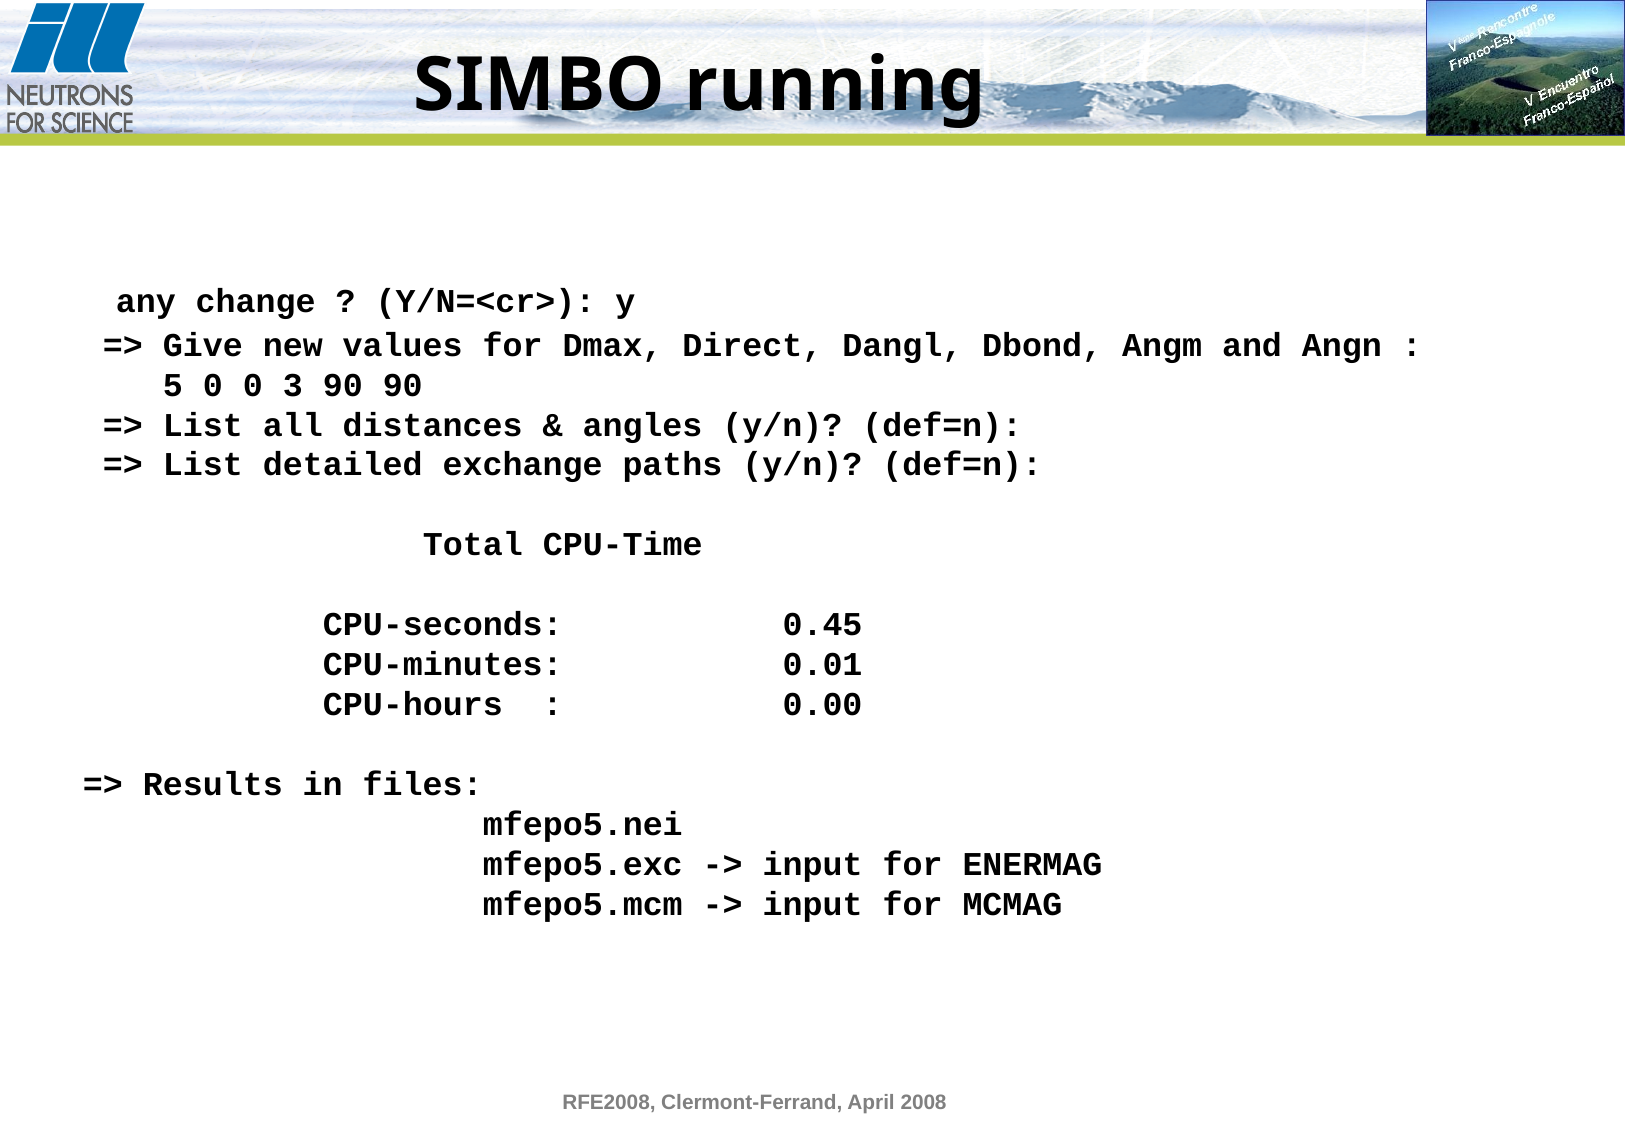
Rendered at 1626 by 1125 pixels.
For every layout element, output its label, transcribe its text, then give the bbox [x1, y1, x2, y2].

title SIMBO running [162, 30, 1238, 131]
text_box any change ? (Y/N=<cr>): y => Give new values for Dmax, Direct, Dangl, Dbond, Angm and Angn : 5 0 0 3 90 90 => List all distances & angles (y/n)? (def=n): => List detailed exchange paths (y/n)? (def=n): Total CPU-Time CPU-seconds: 0.45 CPU-minutes: 0.01 CPU-hours : 0.00 => Results in files: mfepo5.nei mfepo5.exc -> input for ENERMAG mfepo5.mcm -> input for MCMAG [68, 255, 1510, 929]
picture [0, 0, 1625, 136]
